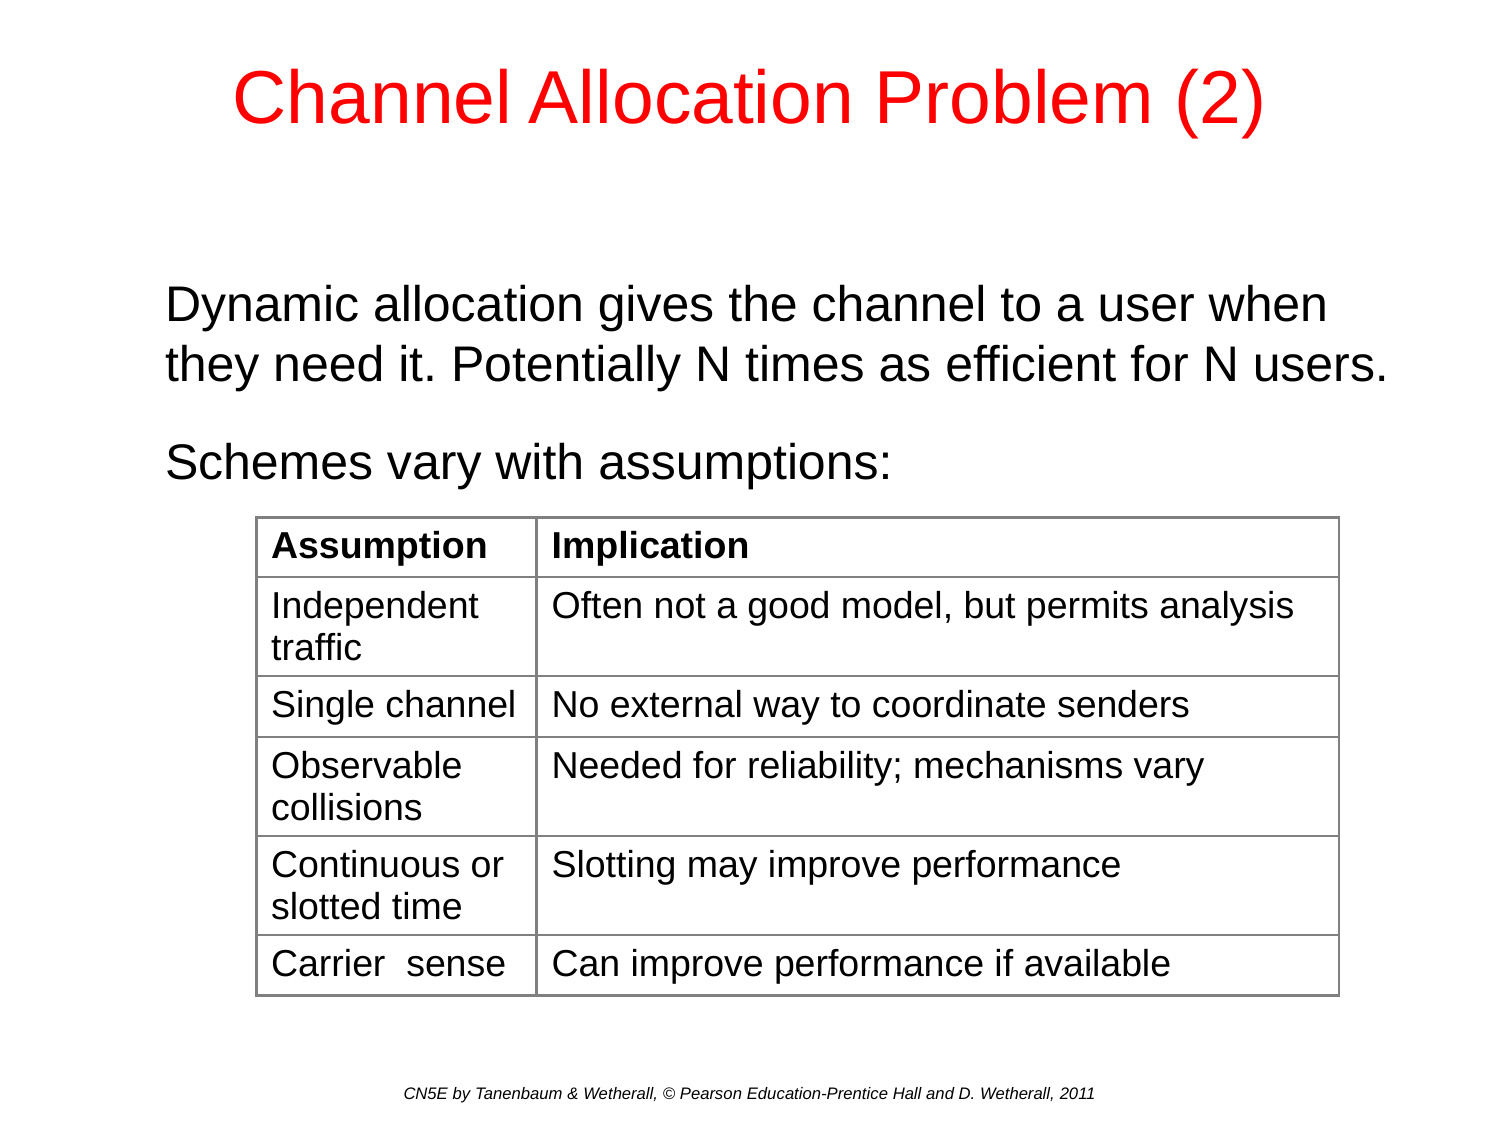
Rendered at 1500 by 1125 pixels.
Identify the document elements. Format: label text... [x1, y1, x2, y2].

table_cell Independent traffic [258, 578, 535, 675]
table_cell Continuous or slotted time [258, 837, 535, 934]
title Channel Allocation Problem (2) [0, 0, 1500, 188]
table_cell Needed for reliability; mechanisms vary [538, 738, 1338, 835]
table_cell No external way to coordinate senders [538, 677, 1338, 736]
footer CN5E by Tanenbaum & Wetherall, © Pearson Education-Prentice Hall and D. Wetherall, 2011 [0, 1074, 1500, 1125]
table_cell Observable collisions [258, 738, 535, 835]
table_cell Slotting may improve performance [538, 837, 1338, 934]
table_cell Often not a good model, but permits analysis [538, 578, 1338, 675]
table_header Implication [538, 519, 1338, 576]
list Dynamic allocation gives the channel to a user when they need it. Potentially N times as efficient for N users. Schemes vary with assumptions: [149, 263, 1429, 1020]
table_header Assumption [258, 519, 535, 576]
table_cell Single channel [258, 677, 535, 736]
table_cell Can improve performance if available [538, 936, 1338, 994]
table_cell Carrier sense [258, 936, 535, 994]
